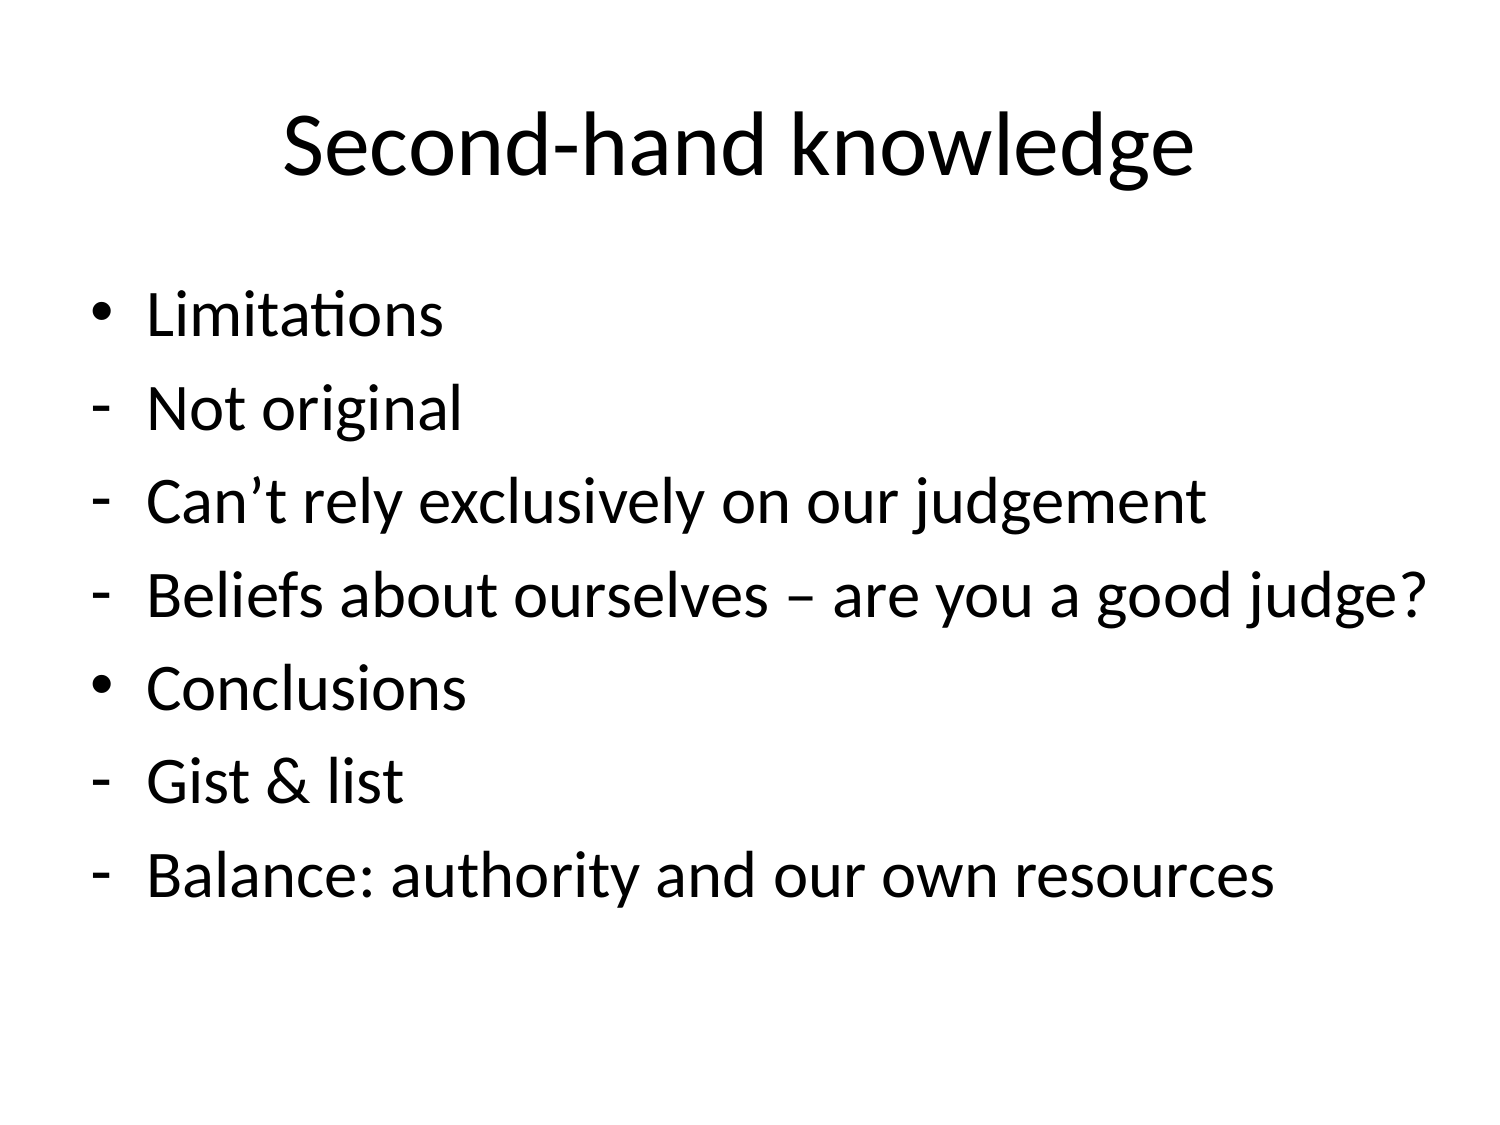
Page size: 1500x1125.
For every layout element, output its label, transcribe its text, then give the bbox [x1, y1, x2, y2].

list Limitations Not original Can’t rely exclusively on our judgement Beliefs about ourselves – are you a good judge? Conclusions Gist & list Balance: authority and our own resources [75, 262, 1450, 1005]
title Second-hand knowledge [75, 45, 1425, 233]
